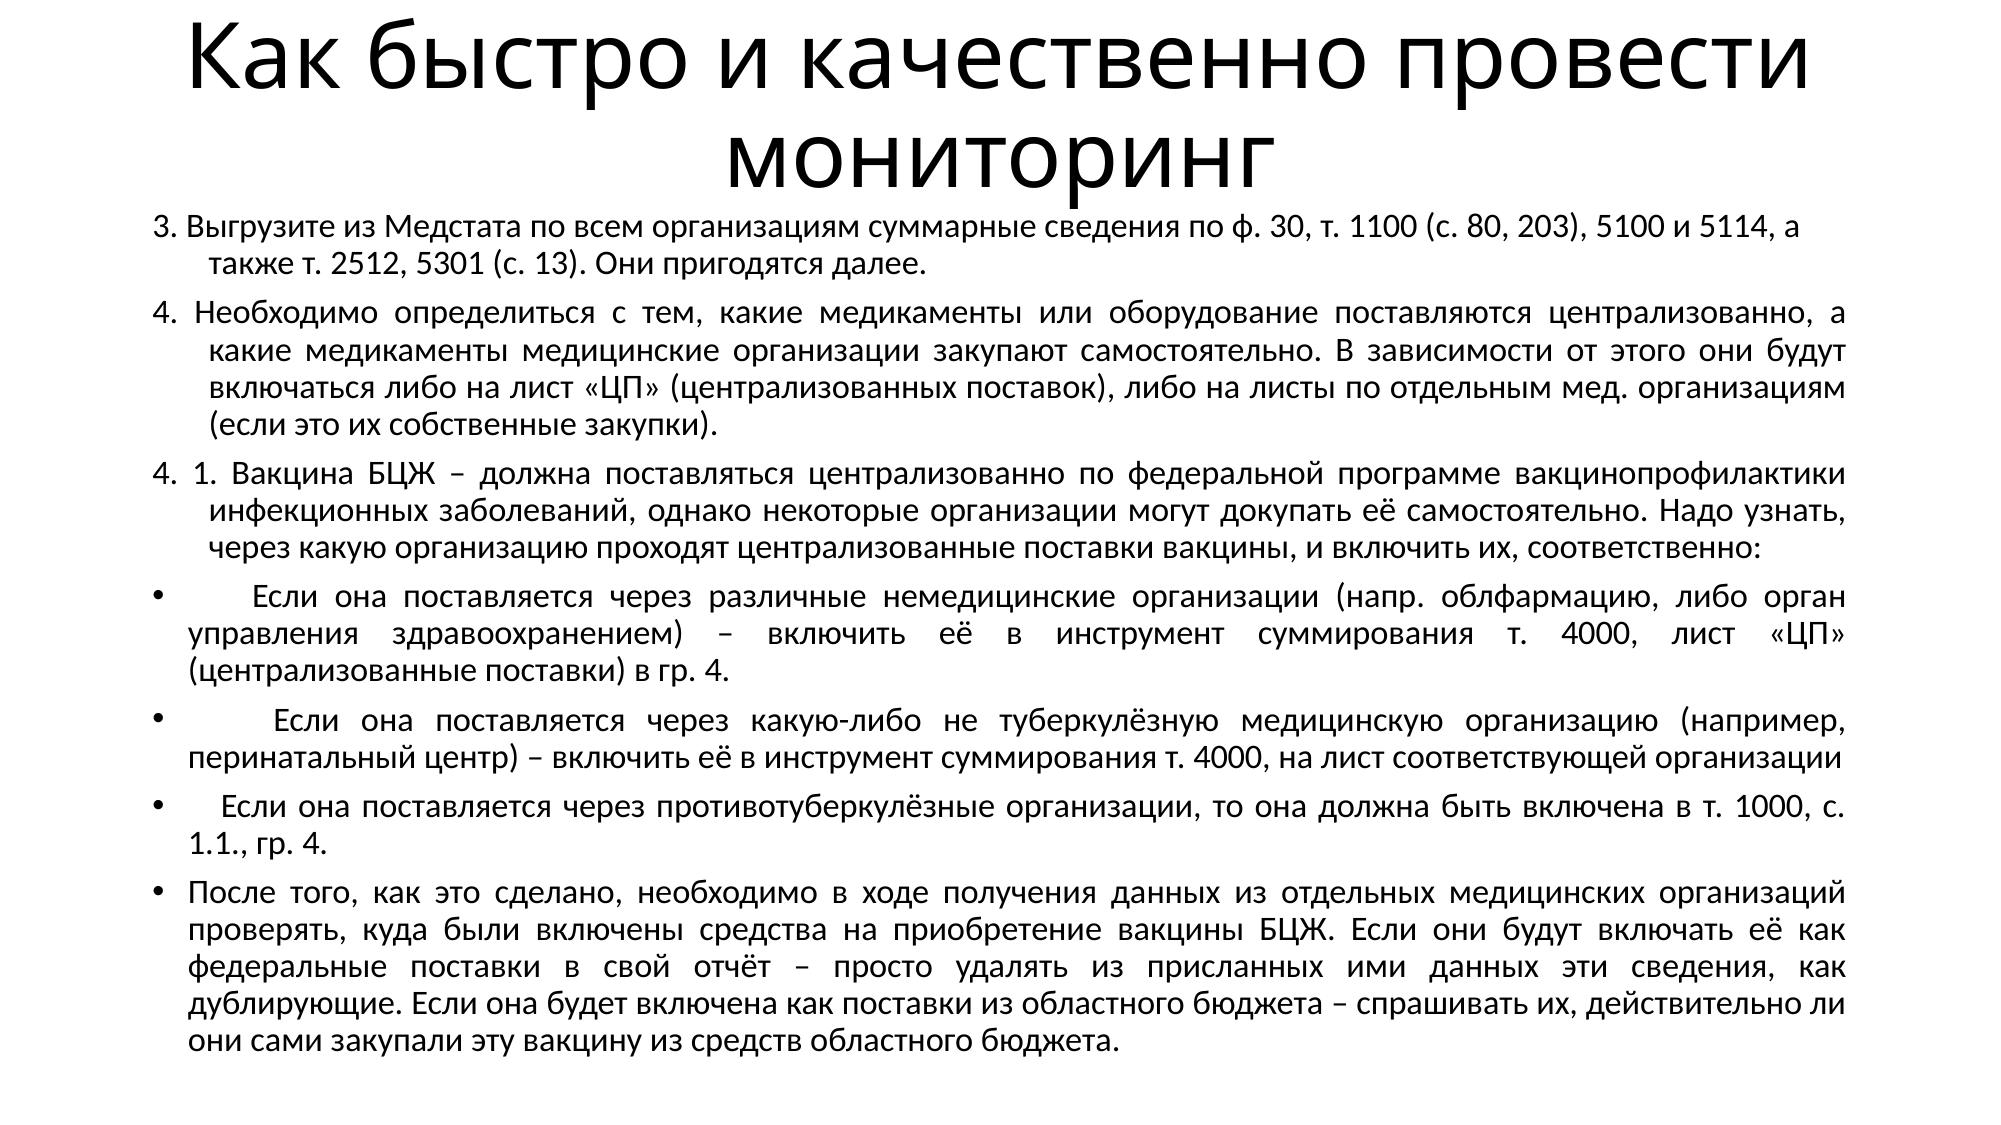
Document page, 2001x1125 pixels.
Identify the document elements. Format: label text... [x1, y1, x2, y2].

list 3. Выгрузите из Медстата по всем организациям суммарные сведения по ф. 30, т. 1100 (с. 80, 203), 5100 и 5114, а также т. 2512, 5301 (с. 13). Они пригодятся далее. 4. Необходимо определиться с тем, какие медикаменты или оборудование поставляются централизованно, а какие медикаменты медицинские организации закупают самостоятельно. В зависимости от этого они будут включаться либо на лист «ЦП» (централизованных поставок), либо на листы по отдельным мед. организациям (если это их собственные закупки). 4. 1. Вакцина БЦЖ – должна поставляться централизованно по федеральной программе вакцинопрофилактики инфекционных заболеваний, однако некоторые организации могут докупать её самостоятельно. Надо узнать, через какую организацию проходят централизованные поставки вакцины, и включить их, соответственно: Если она поставляется через различные немедицинские организации (напр. облфармацию, либо орган управления здравоохранением) – включить её в инструмент суммирования т. 4000, лист «ЦП» (централизованные поставки) в гр. 4. Если она поставляется через какую-либо не туберкулёзную медицинскую организацию (например, перинатальный центр) – включить её в инструмент суммирования т. 4000, на лист соответствующей организации Если она поставляется через противотуберкулёзные организации, то она должна быть включена в т. 1000, с. 1.1., гр. 4. После того, как это сделано, необходимо в ходе получения данных из отдельных медицинских организаций проверять, куда были включены средства на приобретение вакцины БЦЖ. Если они будут включать её как федеральные поставки в свой отчёт – просто удалять из присланных ими данных эти сведения, как дублирующие. Если она будет включена как поставки из областного бюджета – спрашивать их, действительно ли они сами закупали эту вакцину из средств областного бюджета. [137, 200, 1863, 1125]
title Как быстро и качественно провести мониторинг [137, 0, 1863, 200]
